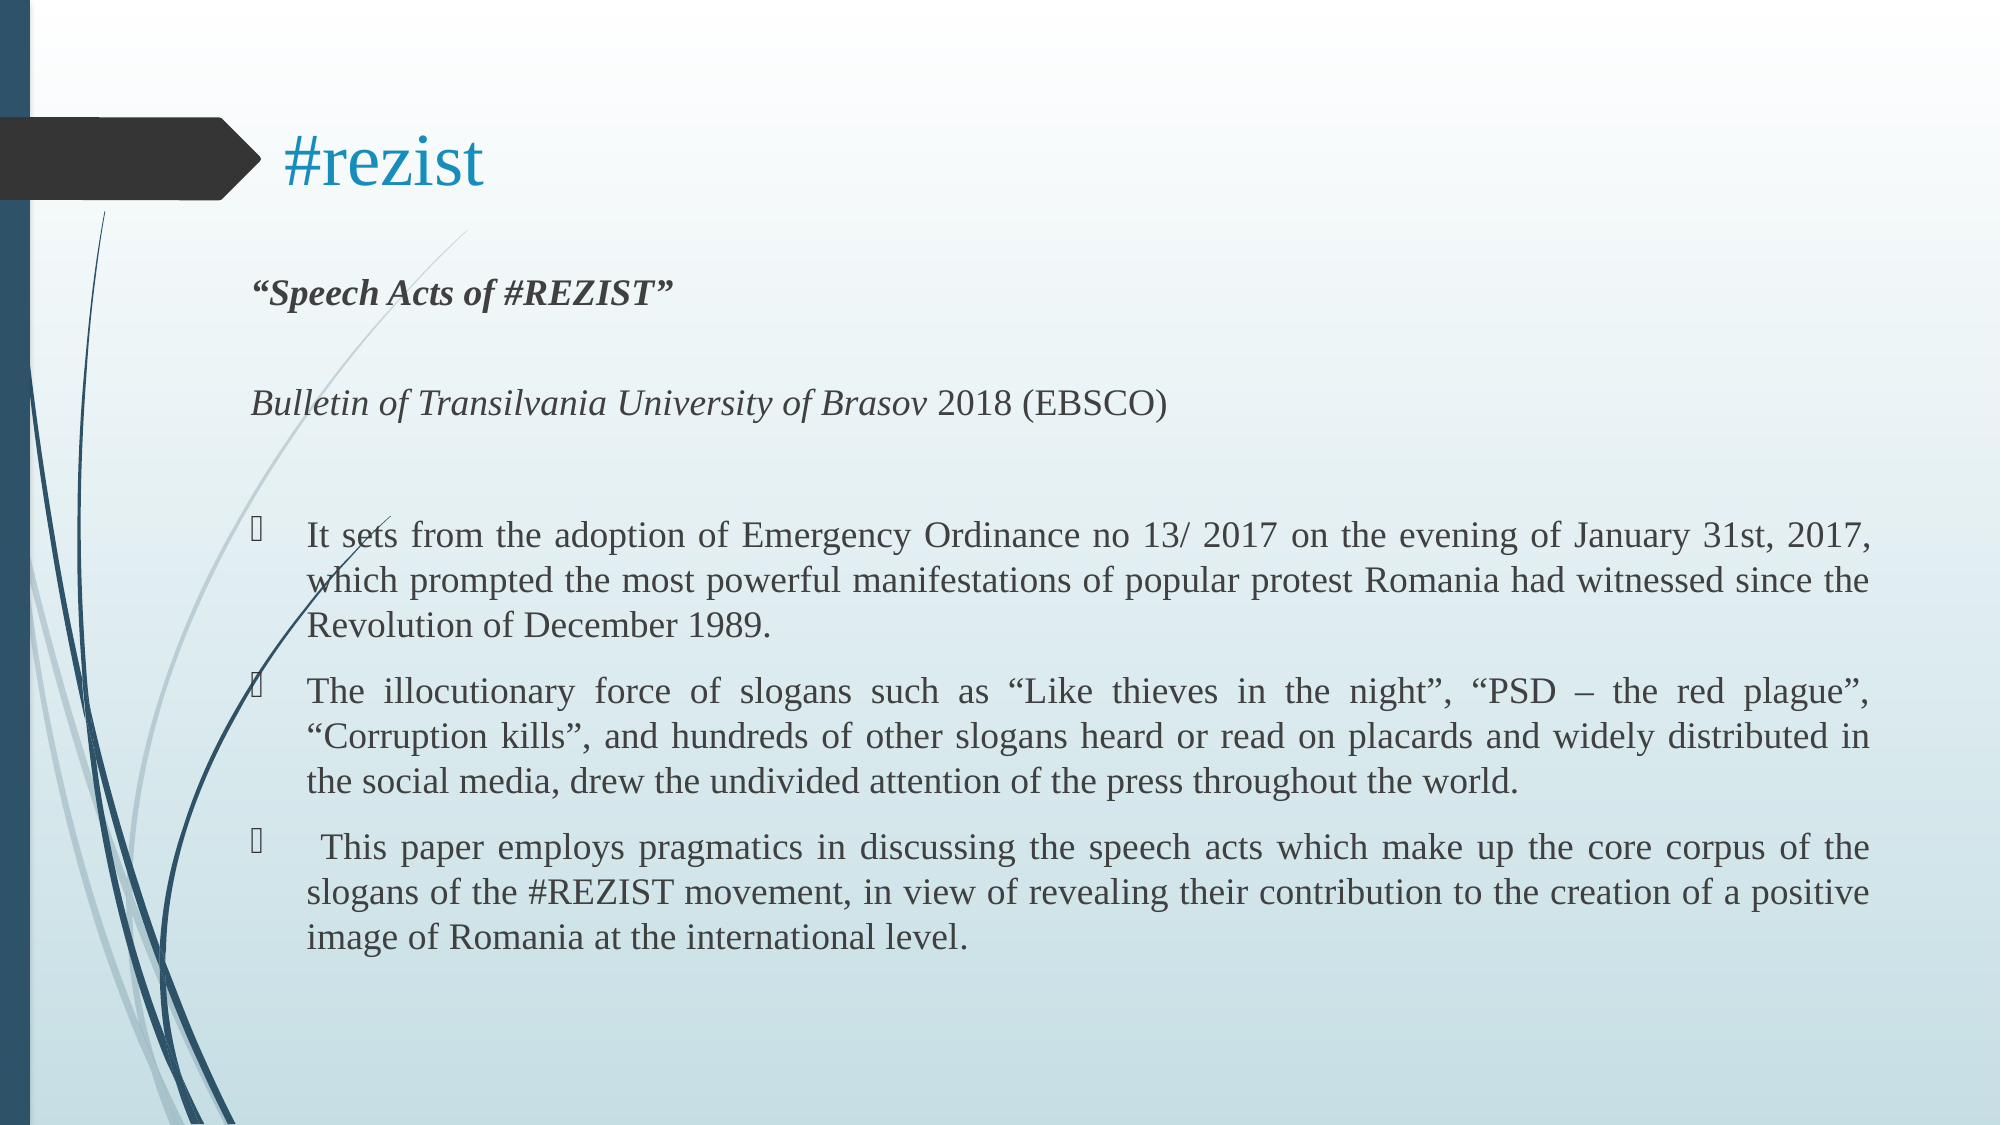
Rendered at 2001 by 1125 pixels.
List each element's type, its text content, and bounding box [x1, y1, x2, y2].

title #rezist [269, 102, 1888, 260]
list “Speech Acts of #REZIST” Bulletin of Transilvania University of Brasov 2018 (EBSCO) It sets from the adoption of Emergency Ordinance no 13/ 2017 on the evening of January 31st, 2017, which prompted the most powerful manifestations of popular protest Romania had witnessed since the Revolution of December 1989. The illocutionary force of slogans such as “Like thieves in the night”, “PSD – the red plague”, “Corruption kills”, and hundreds of other slogans heard or read on placards and widely distributed in the social media, drew the undivided attention of the press throughout the world. This paper employs pragmatics in discussing the speech acts which make up the core corpus of the slogans of the #REZIST movement, in view of revealing their contribution to the creation of a positive image of Romania at the international level. [235, 260, 1888, 970]
